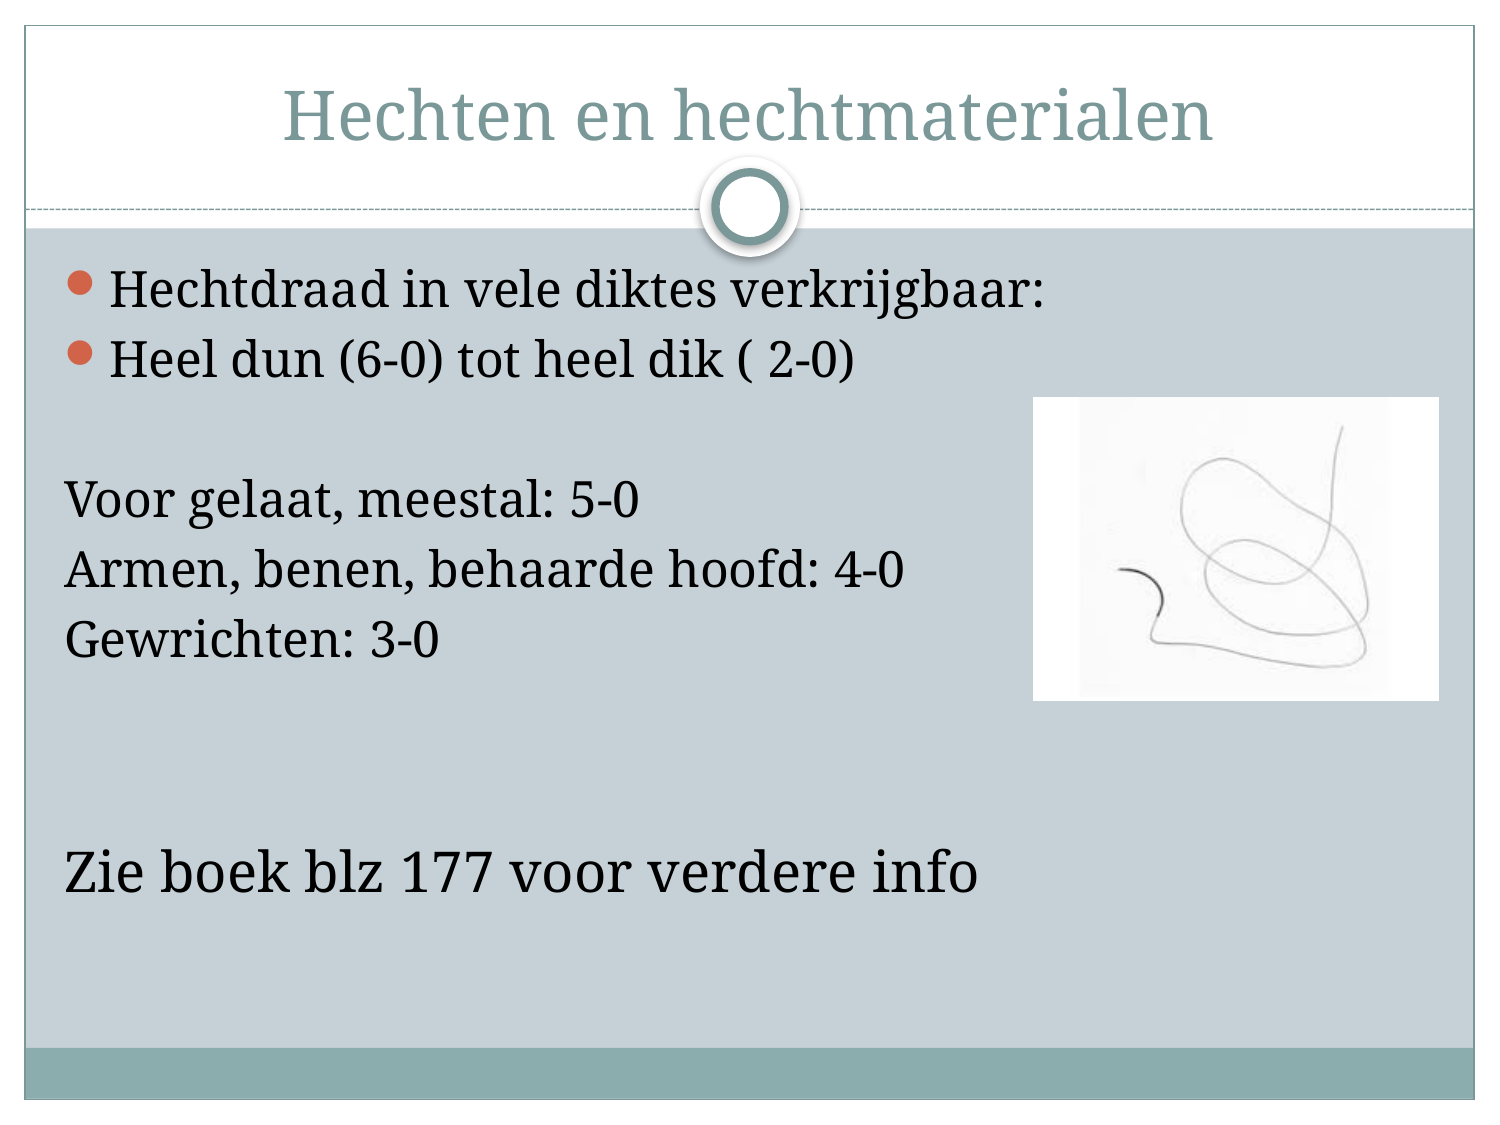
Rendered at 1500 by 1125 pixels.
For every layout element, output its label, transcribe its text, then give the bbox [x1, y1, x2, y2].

title Hechten en hechtmaterialen [49, 37, 1450, 162]
picture [1033, 396, 1439, 701]
list Hechtdraad in vele diktes verkrijgbaar: Heel dun (6-0) tot heel dik ( 2-0) Voor gelaat, meestal: 5-0 Armen, benen, behaarde hoofd: 4-0 Gewrichten: 3-0 Zie boek blz 177 voor verdere info [49, 250, 1445, 1001]
